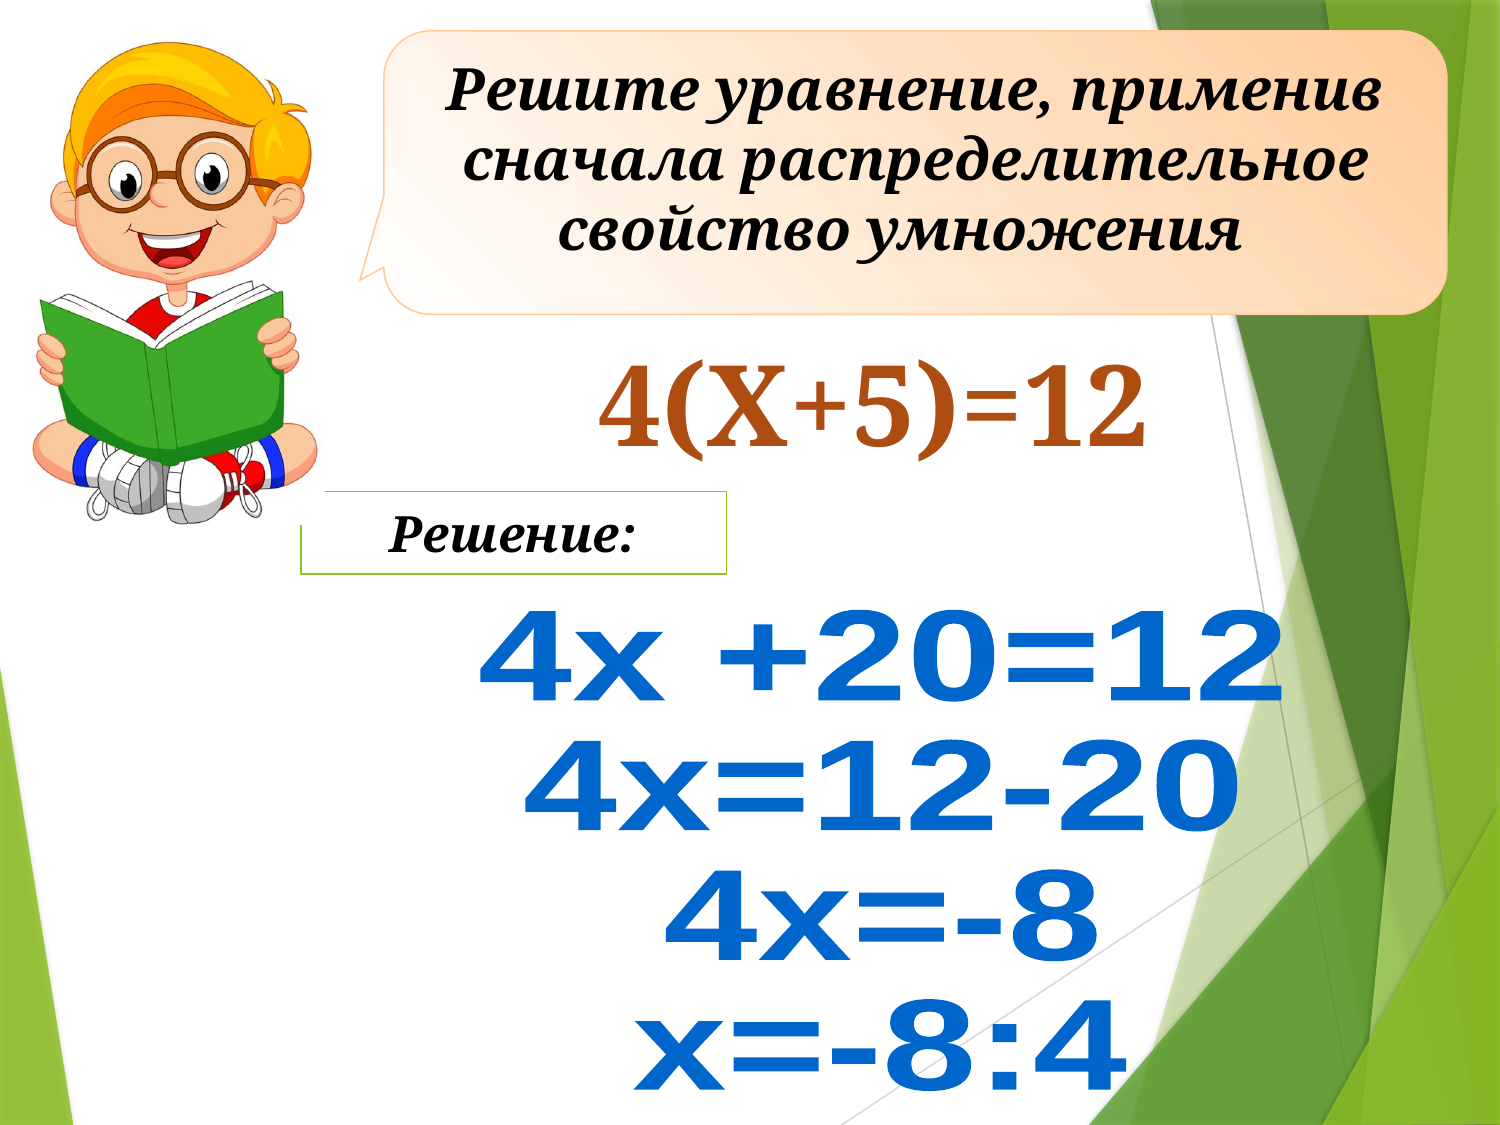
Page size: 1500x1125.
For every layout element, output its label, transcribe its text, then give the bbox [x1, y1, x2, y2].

text_box Решите уравнение, применив сначала распределительное свойство умножения [359, 30, 1447, 315]
picture [17, 32, 325, 526]
text_box 4(x+5)=12 [513, 326, 1235, 477]
text_box Решение: [301, 491, 727, 575]
